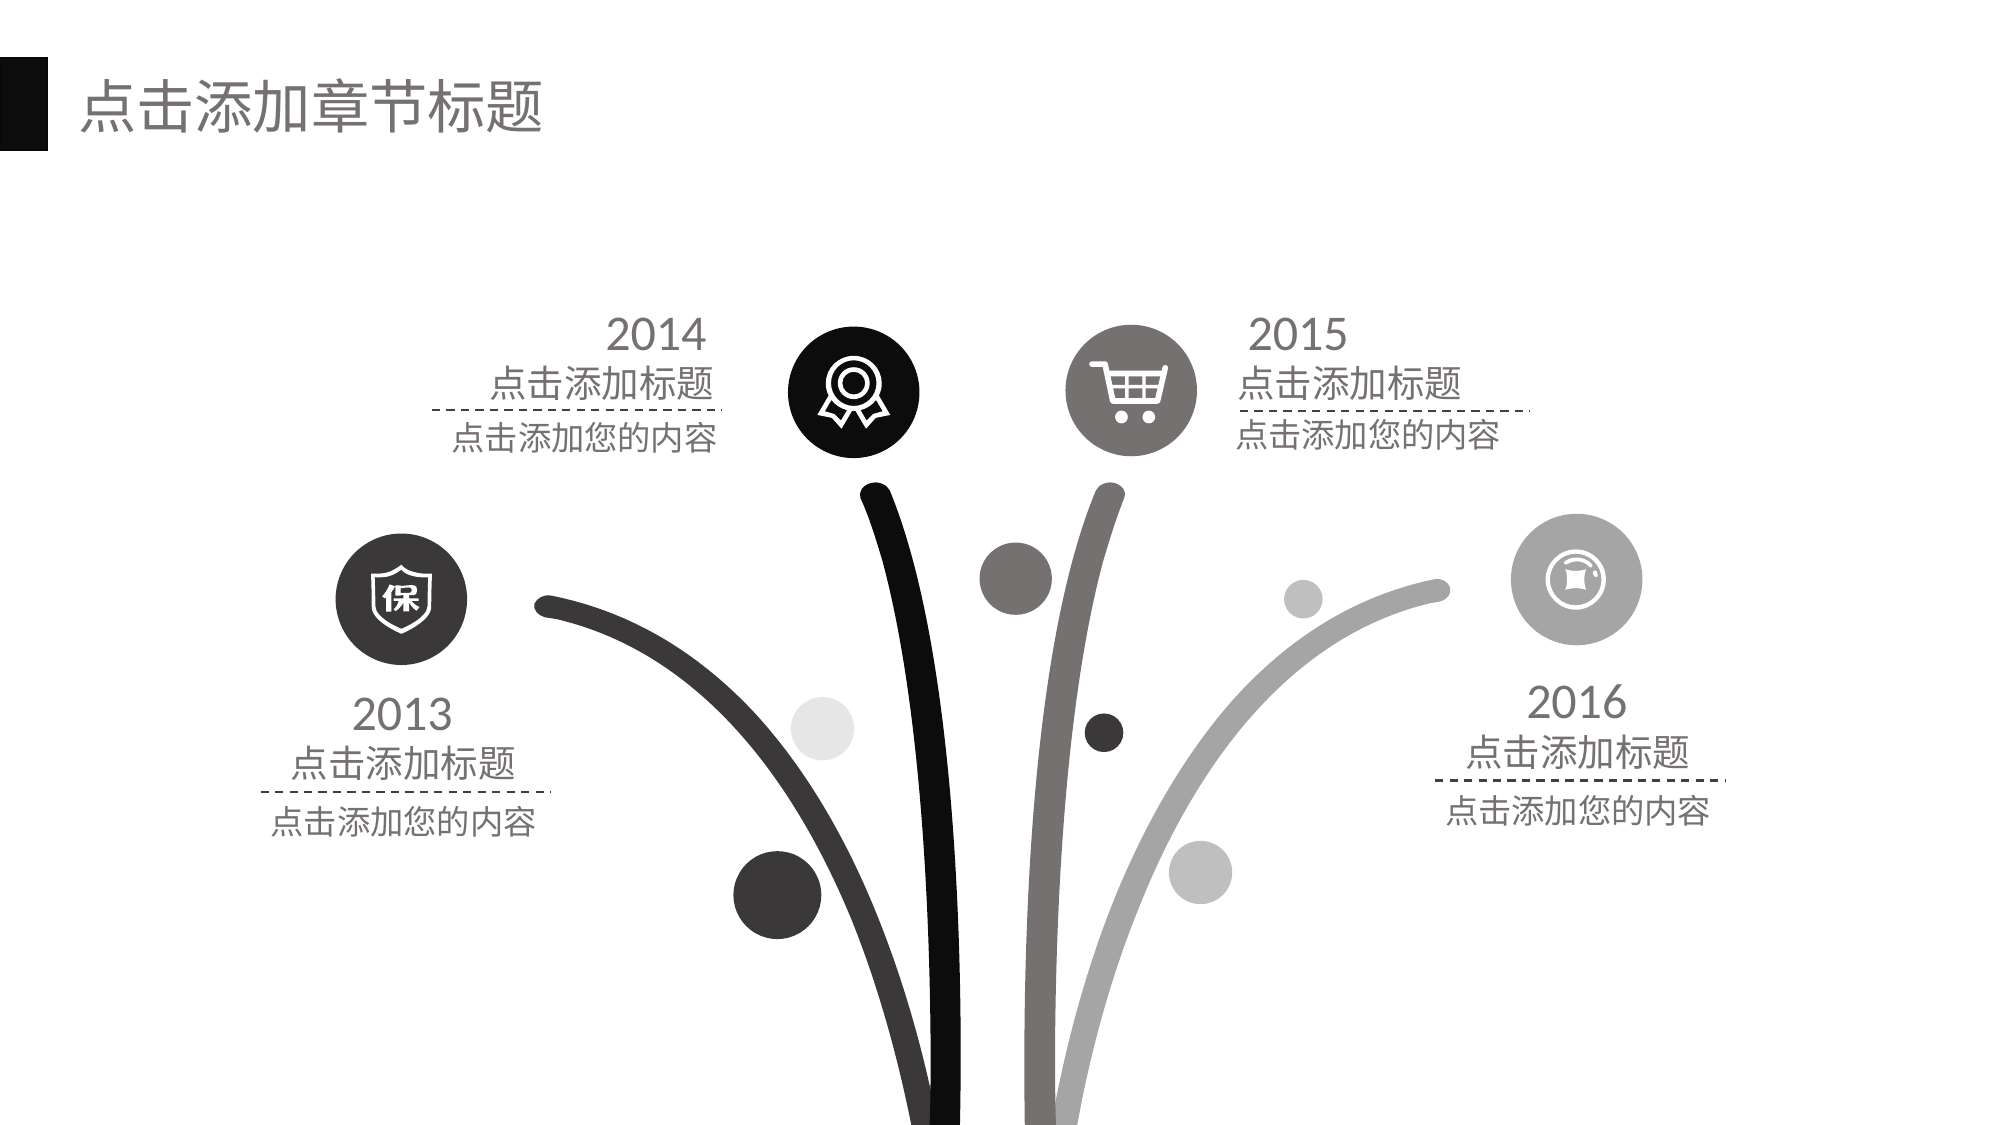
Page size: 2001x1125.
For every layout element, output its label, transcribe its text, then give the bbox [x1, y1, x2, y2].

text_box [787, 326, 920, 459]
text_box [732, 850, 823, 941]
text_box [789, 695, 856, 762]
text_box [269, 292, 733, 466]
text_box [1065, 324, 1197, 457]
text_box [1282, 578, 1324, 620]
text_box [534, 595, 930, 1125]
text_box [1510, 513, 1643, 646]
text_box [1346, 661, 1810, 839]
text_box [1083, 712, 1125, 754]
text_box [1167, 839, 1234, 906]
text_box [860, 482, 961, 1125]
text_box [1056, 578, 1451, 1125]
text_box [172, 672, 636, 850]
text_box [0, 57, 48, 151]
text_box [1220, 292, 1684, 463]
text_box [978, 541, 1053, 616]
text_box 点击添加章节标题 [63, 63, 560, 148]
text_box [335, 533, 468, 665]
text_box [1024, 482, 1126, 1125]
